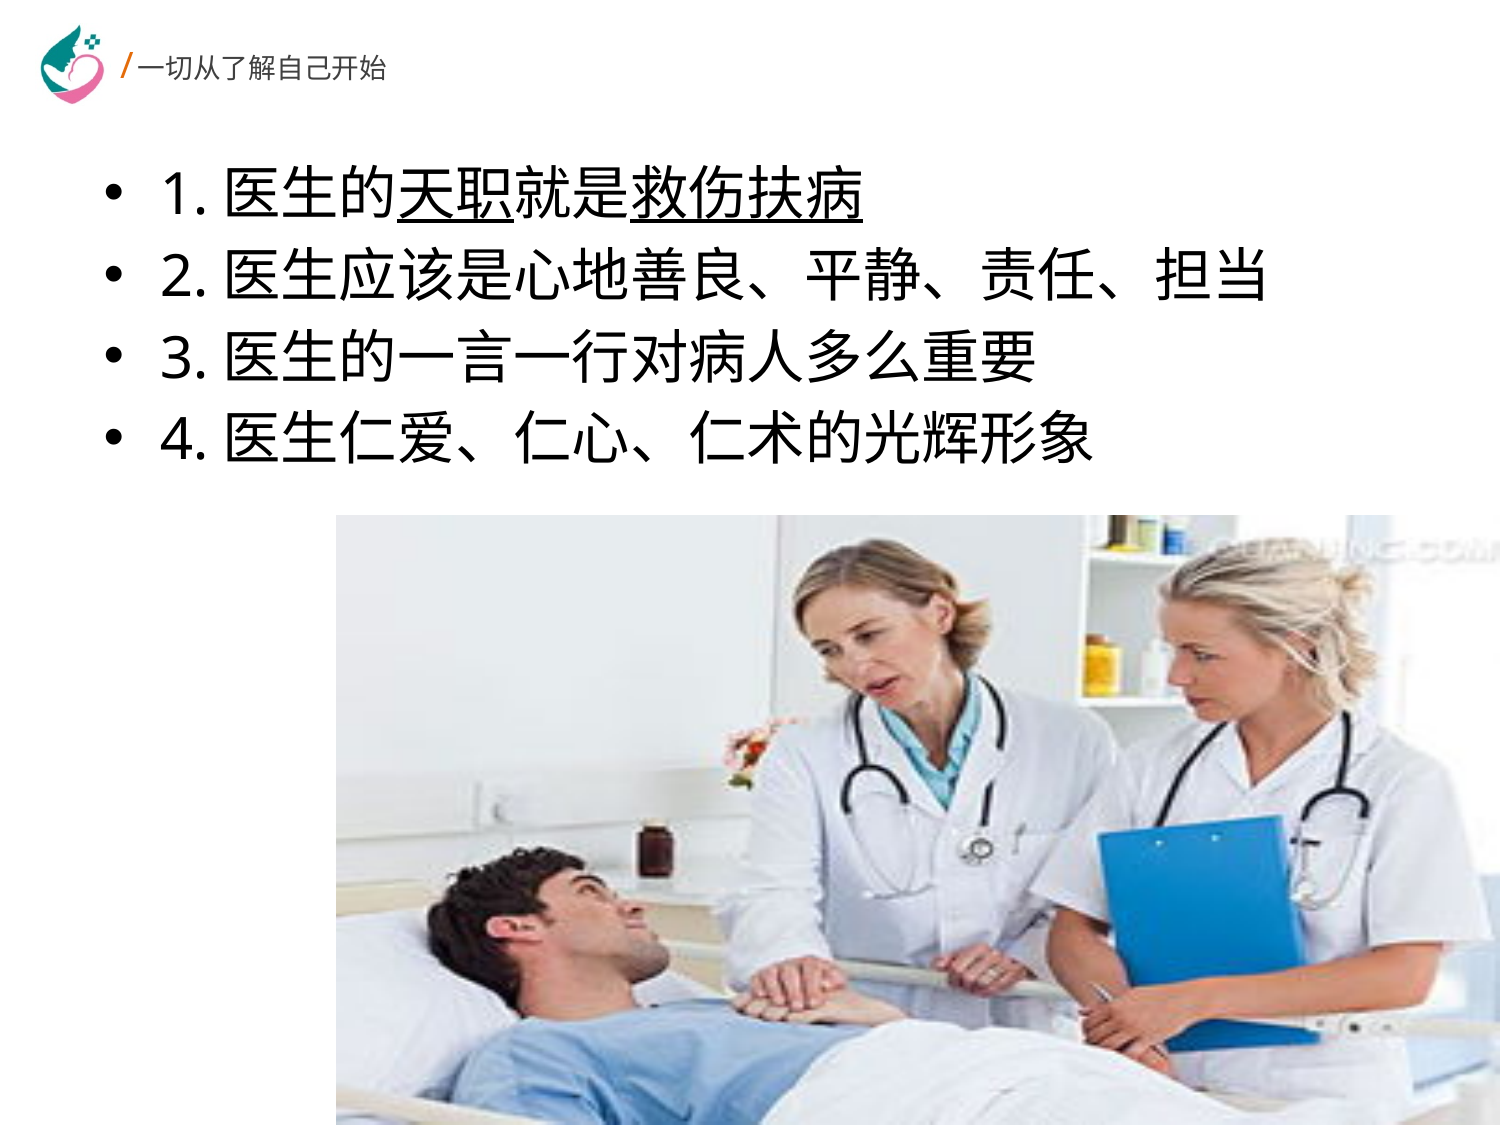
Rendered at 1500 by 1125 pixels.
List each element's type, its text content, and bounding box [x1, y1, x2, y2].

picture [35, 23, 111, 106]
list 1.医生的天职就是救伤扶病 2.医生应该是心地善良、平静、责任、担当 3.医生的一言一行对病人多么重要 4.医生仁爱、仁心、仁术的光辉形象 [88, 148, 1421, 1004]
picture [336, 515, 1500, 1125]
